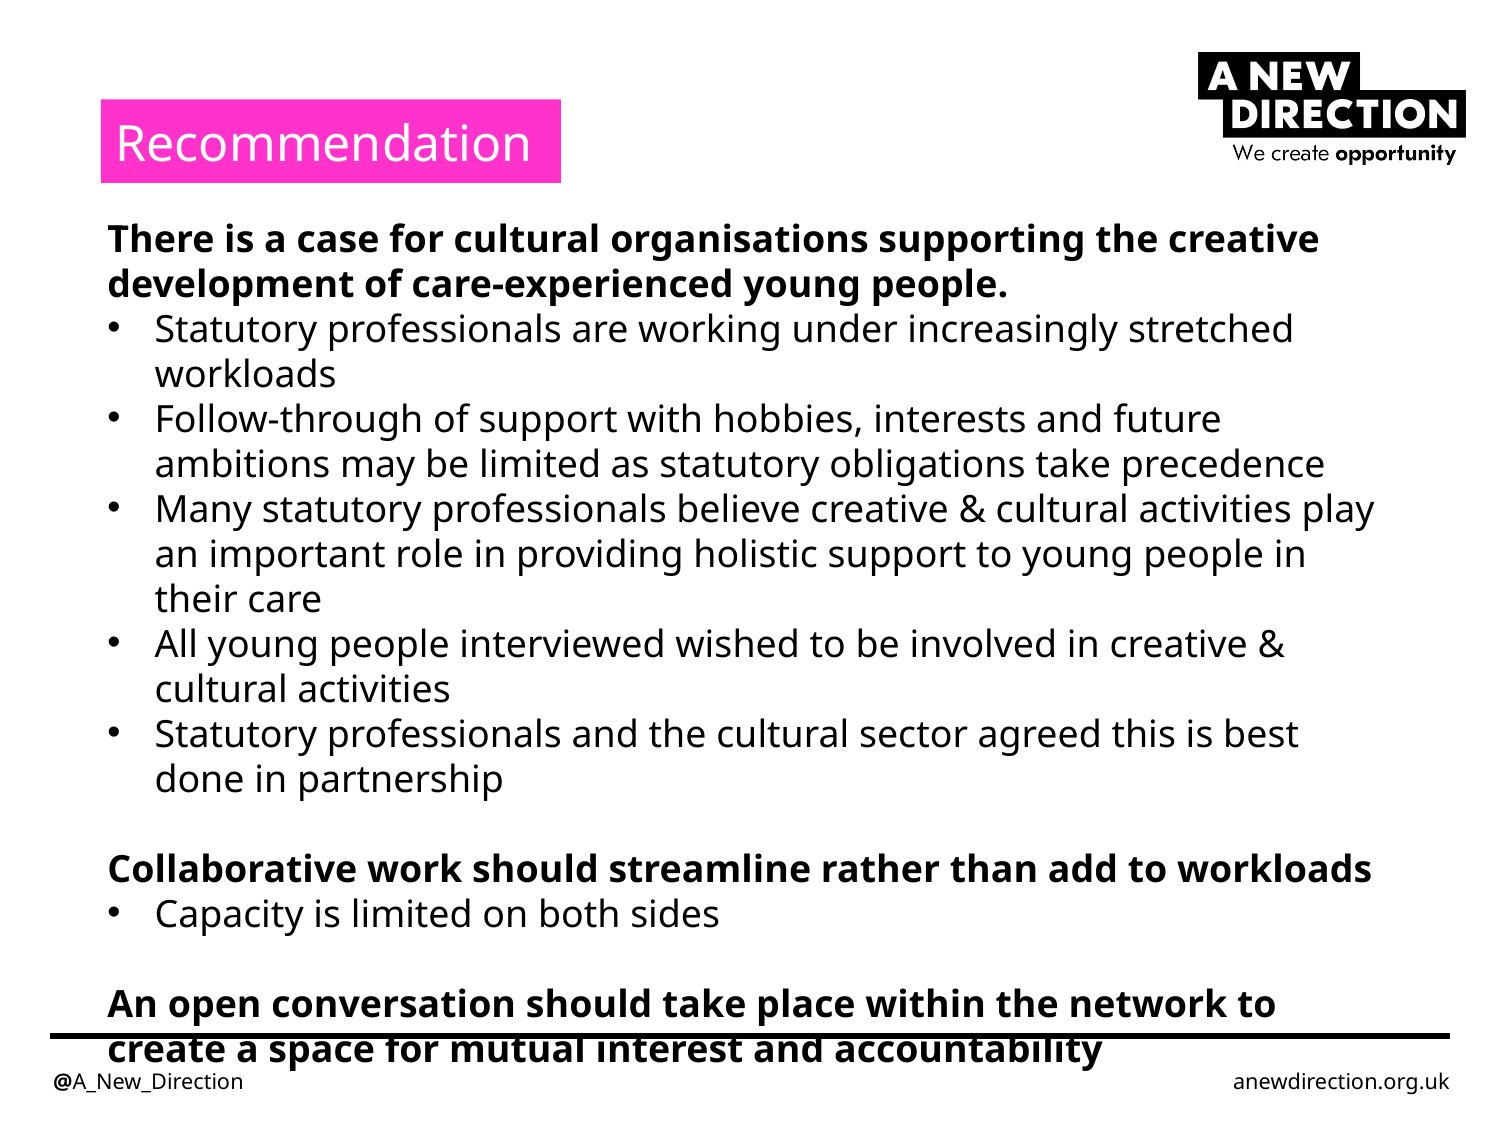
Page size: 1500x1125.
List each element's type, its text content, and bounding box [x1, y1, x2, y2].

text_box @A_New_Direction [53, 1063, 529, 1094]
text_box anewdirection.org.uk [974, 1063, 1450, 1094]
text_box Recommendations [100, 99, 561, 183]
text_box There is a case for cultural organisations supporting the creative development of care-experienced young people. Statutory professionals are working under increasingly stretched workloads Follow-through of support with hobbies, interests and future ambitions may be limited as statutory obligations take precedence Many statutory professionals believe creative & cultural activities play an important role in providing holistic support to young people in their care All young people interviewed wished to be involved in creative & cultural activities Statutory professionals and the cultural sector agreed this is best done in partnership Collaborative work should streamline rather than add to workloads Capacity is limited on both sides An open conversation should take place within the network to create a space for mutual interest and accountability [92, 207, 1407, 1077]
text_box [50, 1033, 92, 1039]
text_box [1407, 1033, 1450, 1039]
picture [1198, 52, 1466, 165]
